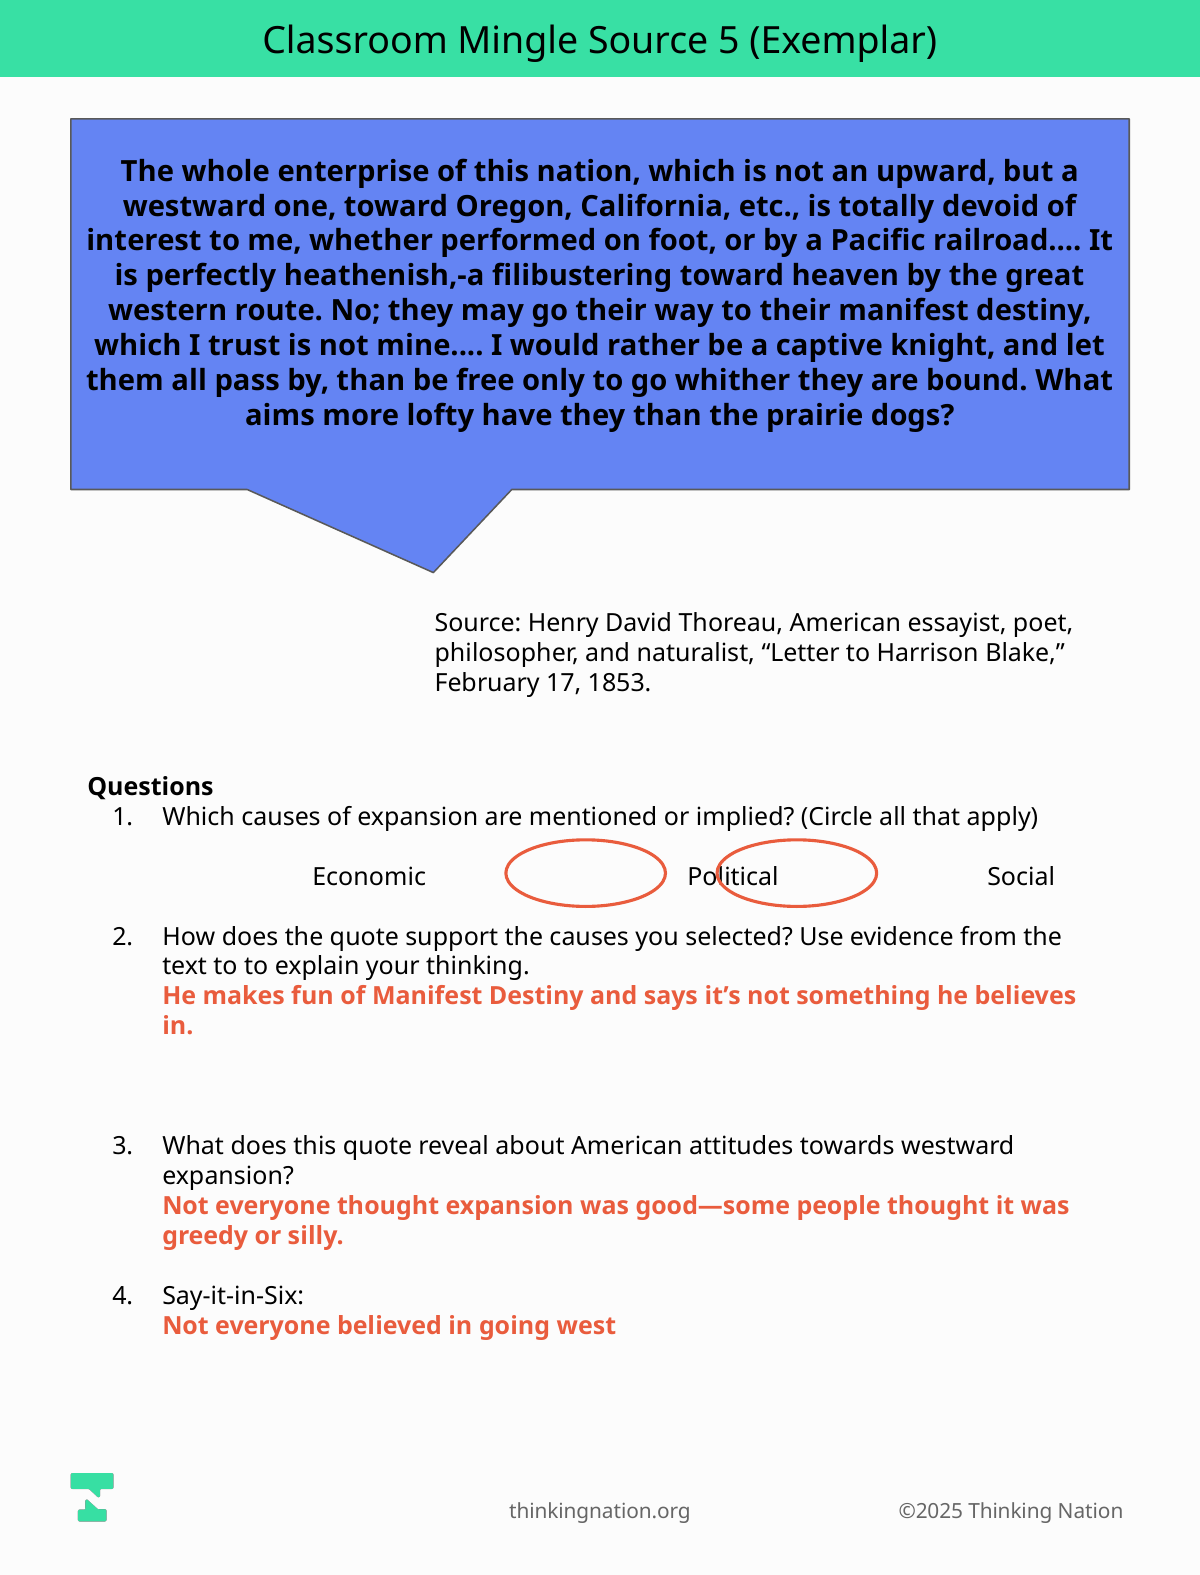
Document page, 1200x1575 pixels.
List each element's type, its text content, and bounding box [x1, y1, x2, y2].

text_box [717, 839, 877, 907]
text_box [505, 839, 666, 907]
text_box ©2025 Thinking Nation [854, 1483, 1139, 1532]
text_box The whole enterprise of this nation, which is not an upward, but a westward one, toward Oregon, California, etc., is totally devoid of interest to me, whether performed on foot, or by a Pacific railroad.... It is perfectly heathenish,-a filibustering toward heaven by the great western route. No; they may go their way to their manifest destiny, which I trust is not mine.... I would rather be a captive knight, and let them all pass by, than be free only to go whither they are bound. What aims more lofty have they than the prairie dogs? [70, 118, 1130, 573]
picture [58, 1463, 126, 1531]
text_box thinkingnation.org [457, 1483, 742, 1532]
text_box Classroom Mingle Source 5 (Exemplar) [0, 0, 1200, 77]
text_box Source: Henry David Thoreau, American essayist, poet, philosopher, and naturalist, “Letter to Harrison Blake,” February 17, 1853. [419, 591, 1110, 679]
text_box Questions Which causes of expansion are mentioned or implied? (Circle all that apply) Economic Political Social How does the quote support the causes you selected? Use evidence from the text to to explain your thinking. He makes fun of Manifest Destiny and says it’s not something he believes in. What does this quote reveal about American attitudes towards westward expansion? Not everyone thought expansion was good—some people thought it was greedy or silly. Say-it-in-Six: Not everyone believed in going west [72, 755, 1128, 1287]
